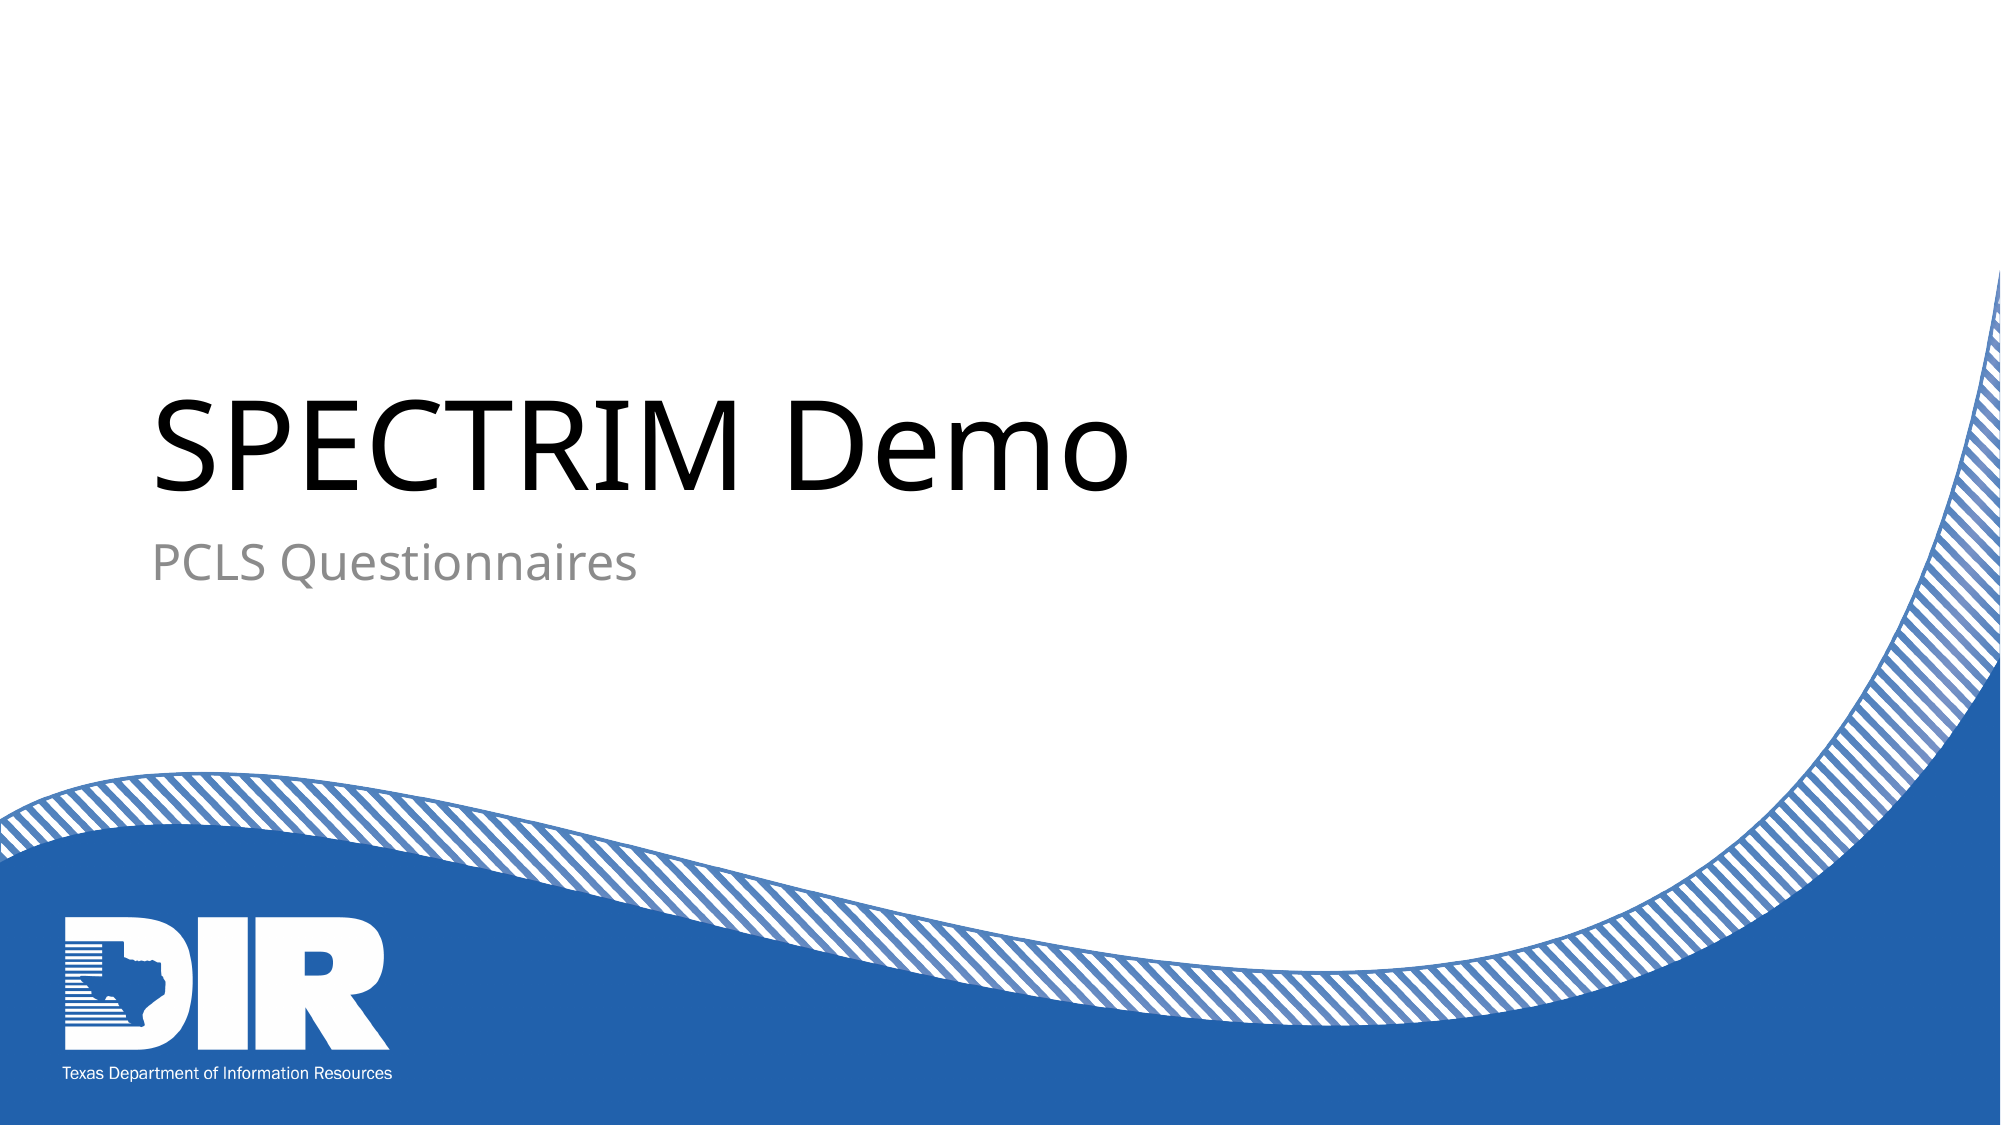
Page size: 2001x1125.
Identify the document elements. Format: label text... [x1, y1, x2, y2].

title SPECTRIM Demo [136, 57, 1862, 526]
picture [0, 0, 2001, 1125]
list PCLS Questionnaires [136, 529, 1862, 776]
